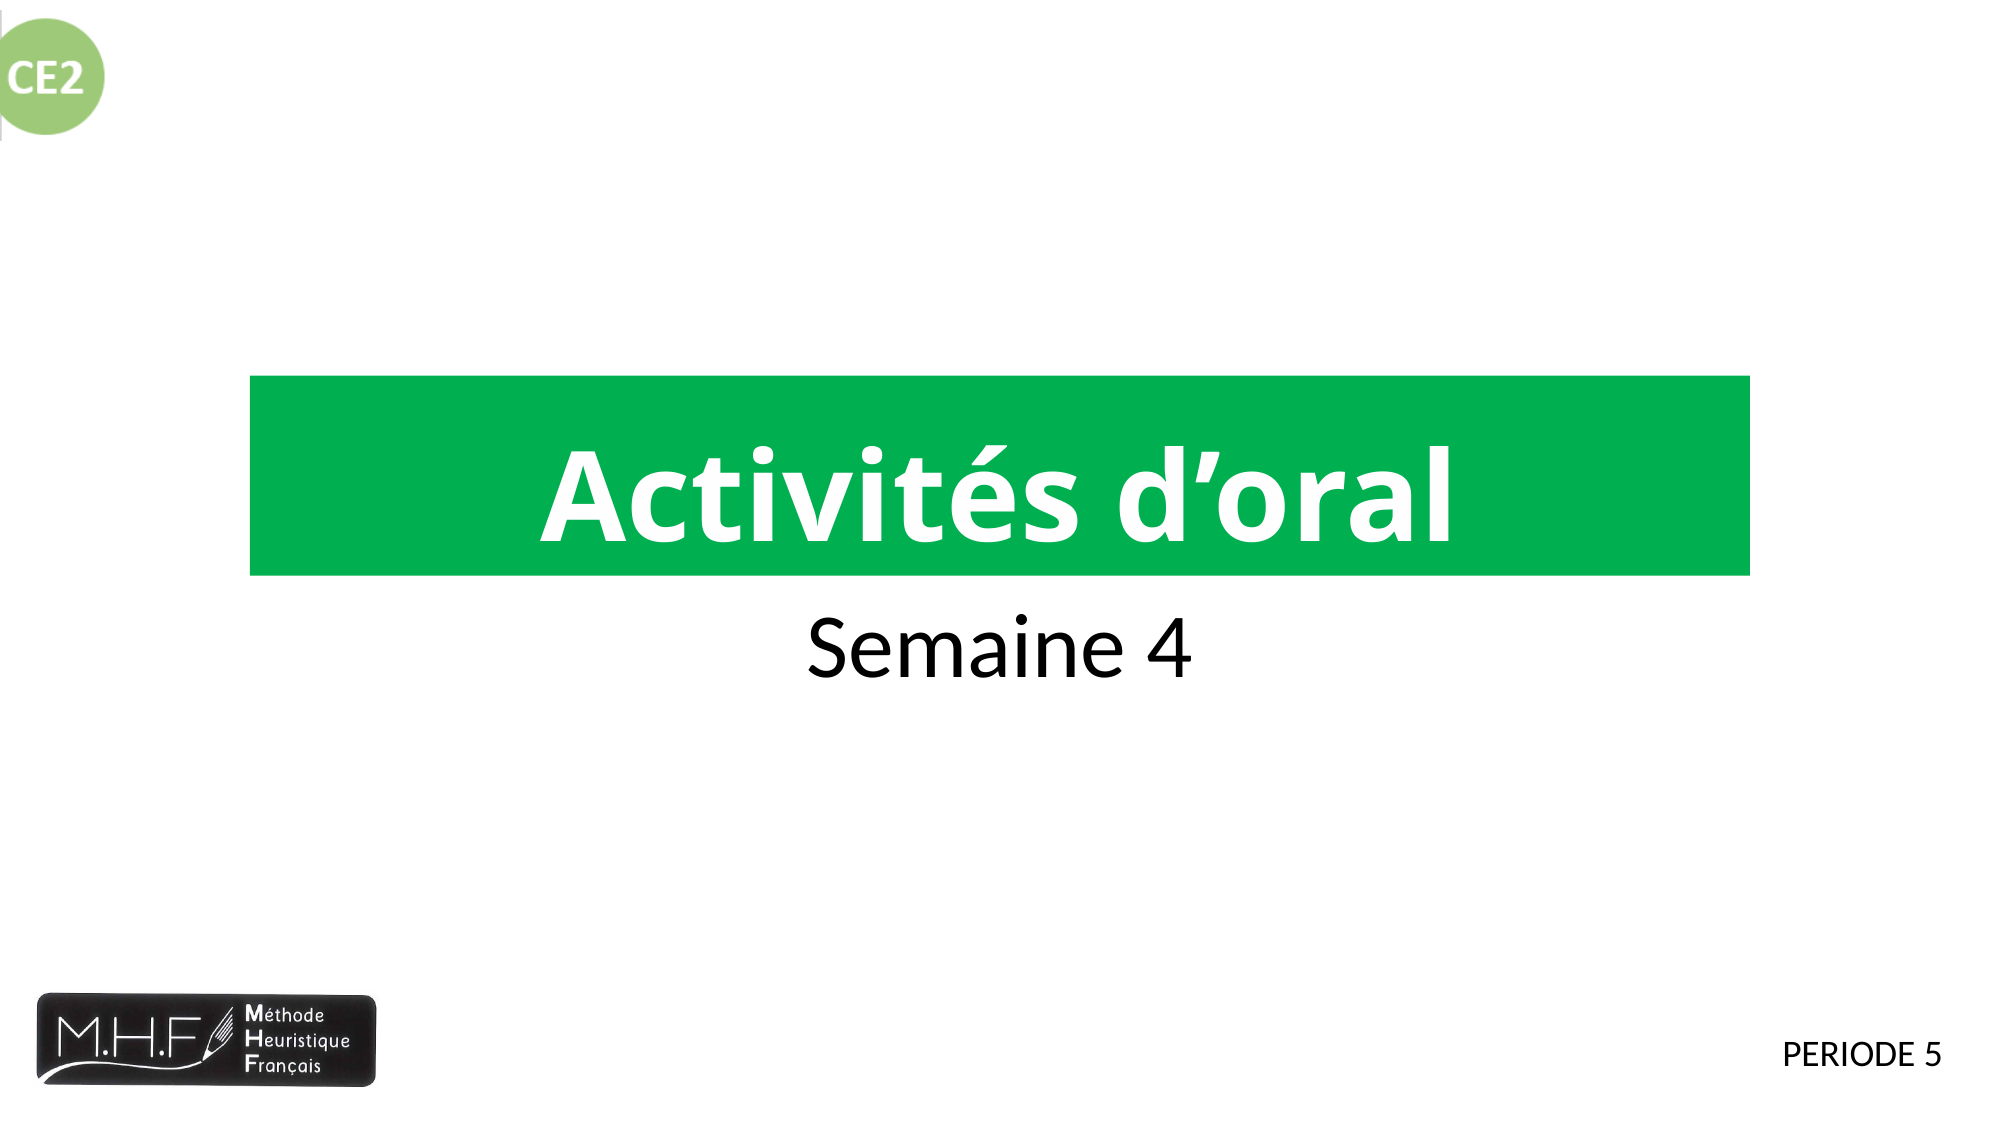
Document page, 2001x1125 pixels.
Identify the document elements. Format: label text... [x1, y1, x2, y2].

title Activités d’oral [249, 375, 1750, 576]
picture [33, 990, 379, 1089]
picture [0, 10, 112, 141]
subtitle Semaine 4 [249, 590, 1750, 863]
text_box PERIODE 5 [1362, 1021, 1967, 1082]
